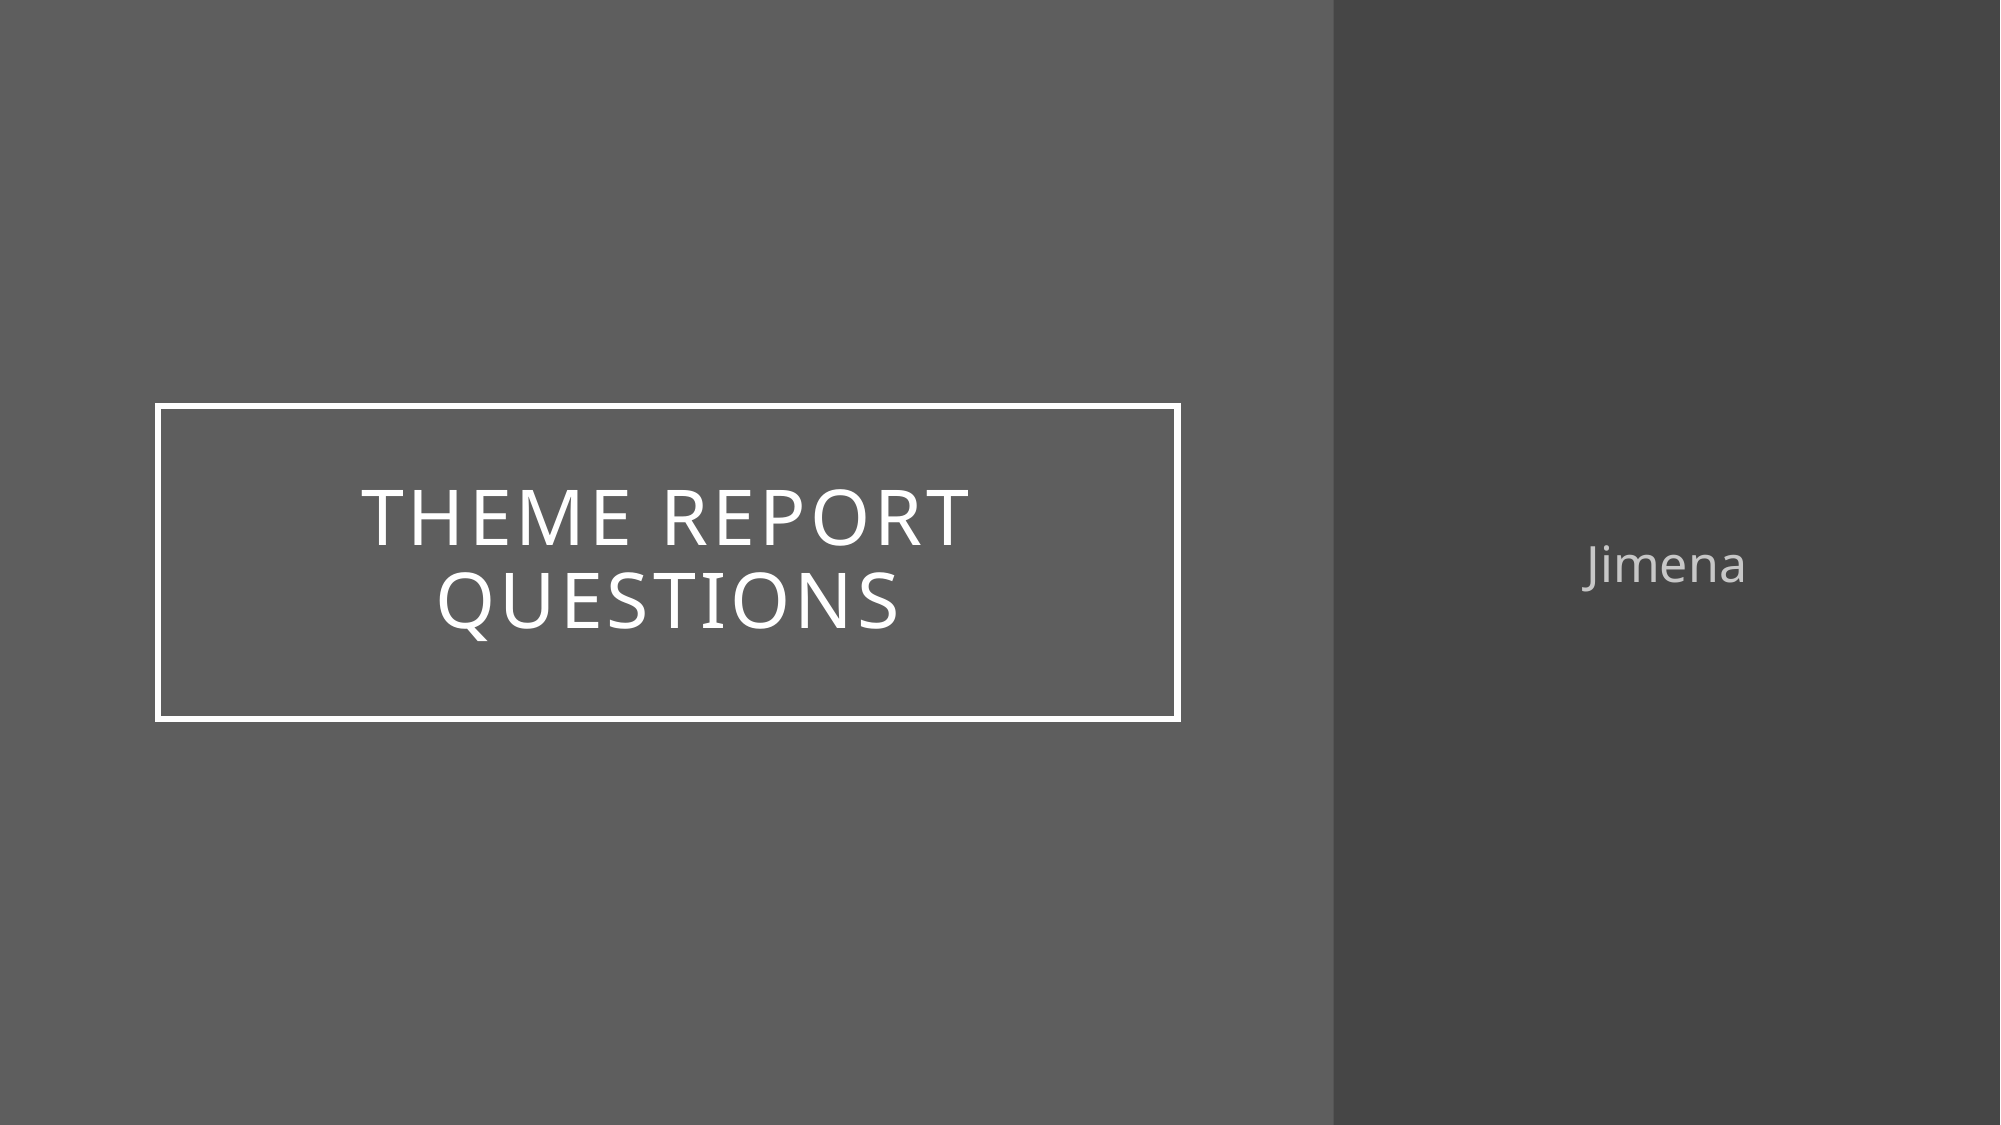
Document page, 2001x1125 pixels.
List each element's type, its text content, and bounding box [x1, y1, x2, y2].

title Theme Report Questions [155, 403, 1181, 722]
subtitle Jimena [1399, 356, 1934, 769]
text_box [1333, 0, 2000, 1125]
